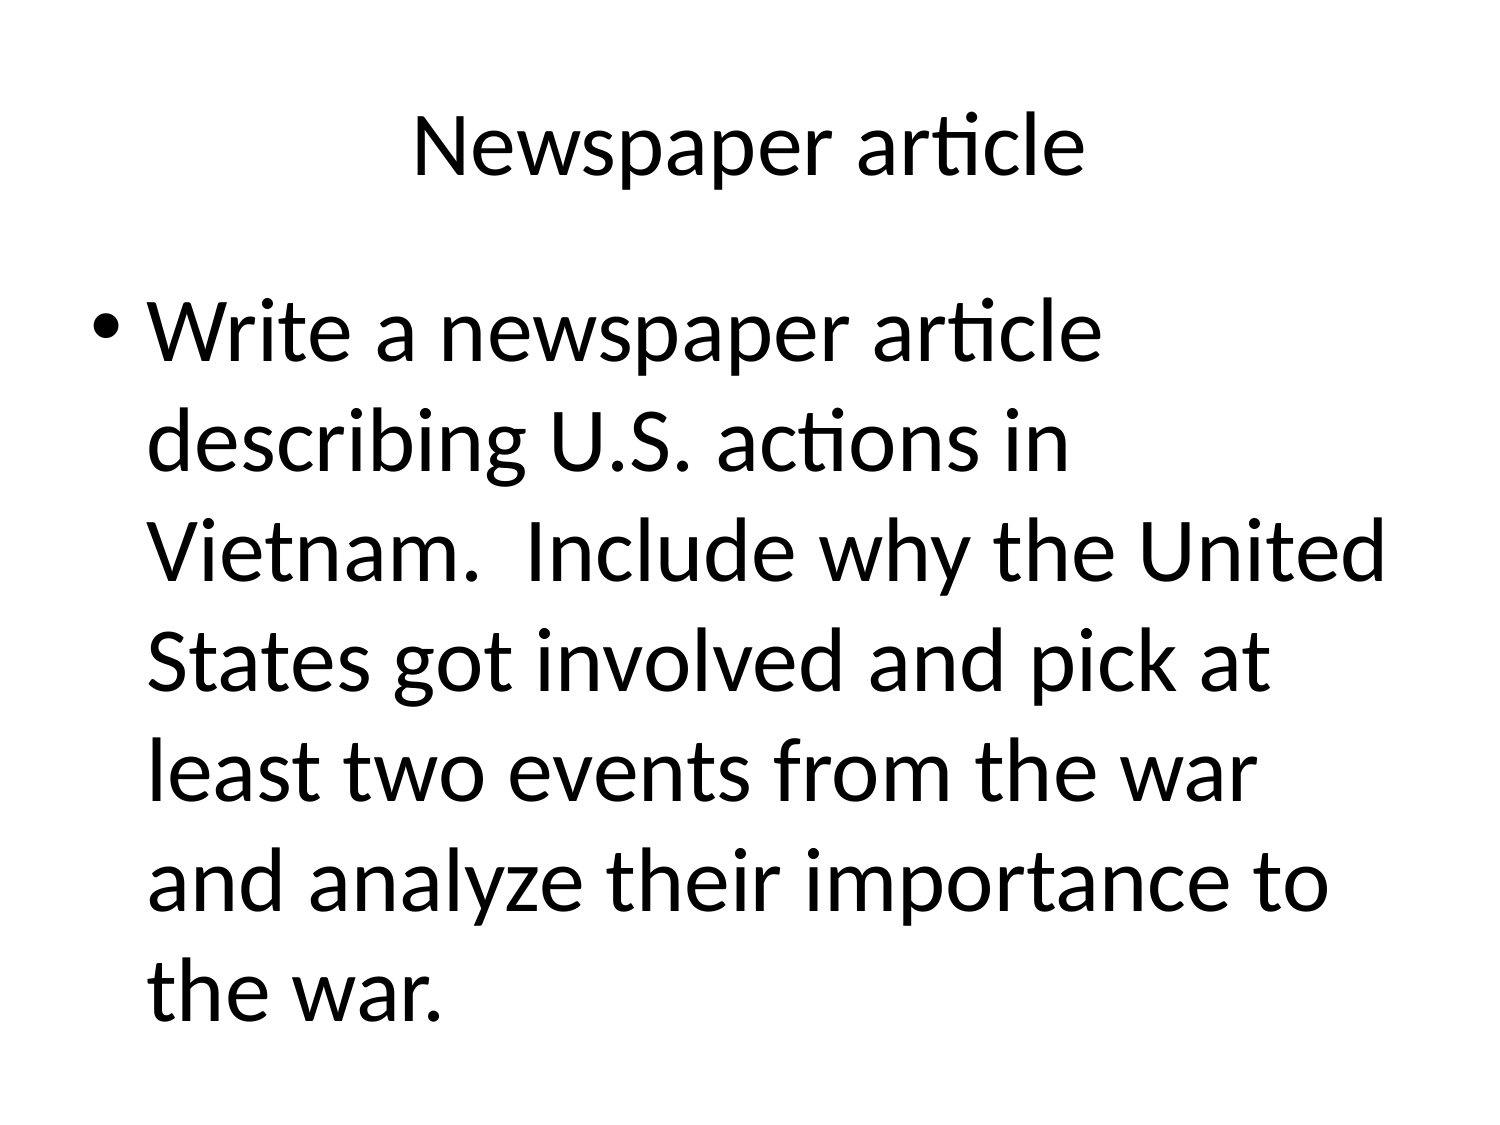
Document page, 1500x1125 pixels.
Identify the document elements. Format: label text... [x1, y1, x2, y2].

title Newspaper article [75, 45, 1425, 233]
list Write a newspaper article describing U.S. actions in Vietnam. Include why the United States got involved and pick at least two events from the war and analyze their importance to the war. [75, 262, 1425, 1005]
